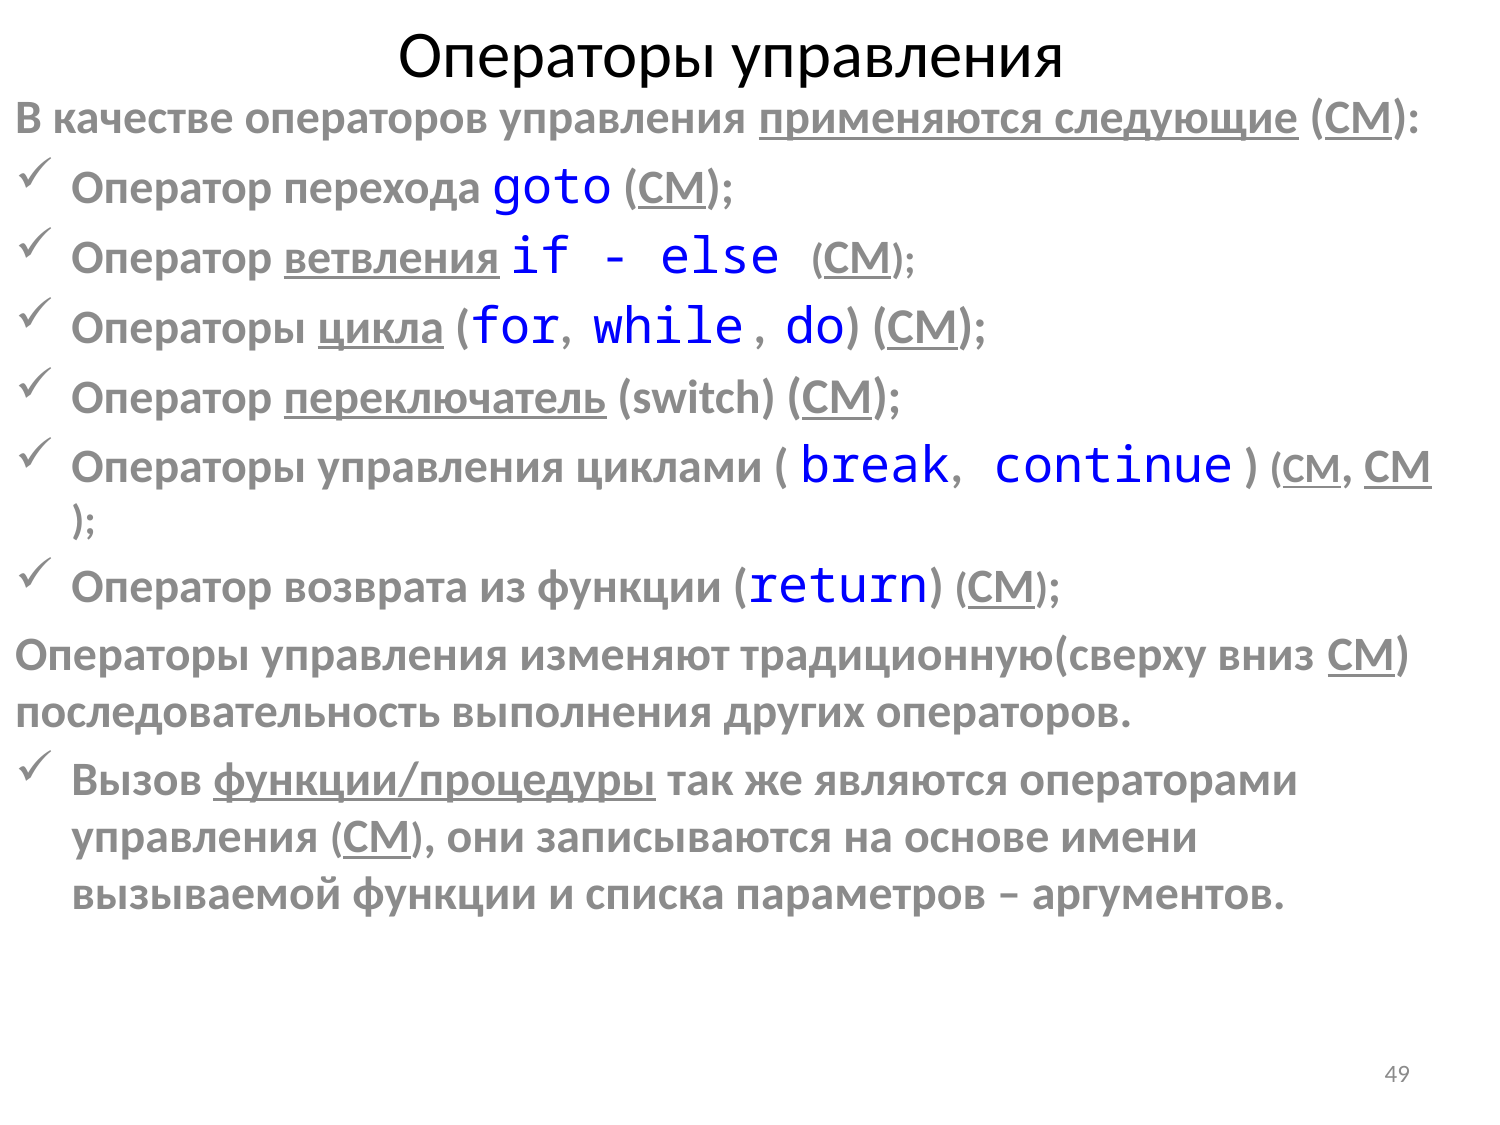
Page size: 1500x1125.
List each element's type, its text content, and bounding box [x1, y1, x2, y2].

title Операторы управления [159, 0, 1306, 78]
slide_number 49 [1074, 1042, 1425, 1103]
text_box В качестве операторов управления применяются следующие (СМ): Оператор перехода goto (СМ); Оператор ветвления if - else (СМ); Операторы цикла (for, while , do) (СМ); Оператор переключатель (switch) (СМ); Операторы управления циклами ( break, continue ) (СМ, СМ); Оператор возврата из функции (return) (СМ); Операторы управления изменяют традиционную(сверху вниз СМ) последовательность выполнения других операторов. Вызов функции/процедуры так же являются операторами управления (СМ), они записываются на основе имени вызываемой функции и списка параметров – аргументов. [0, 78, 1457, 1024]
